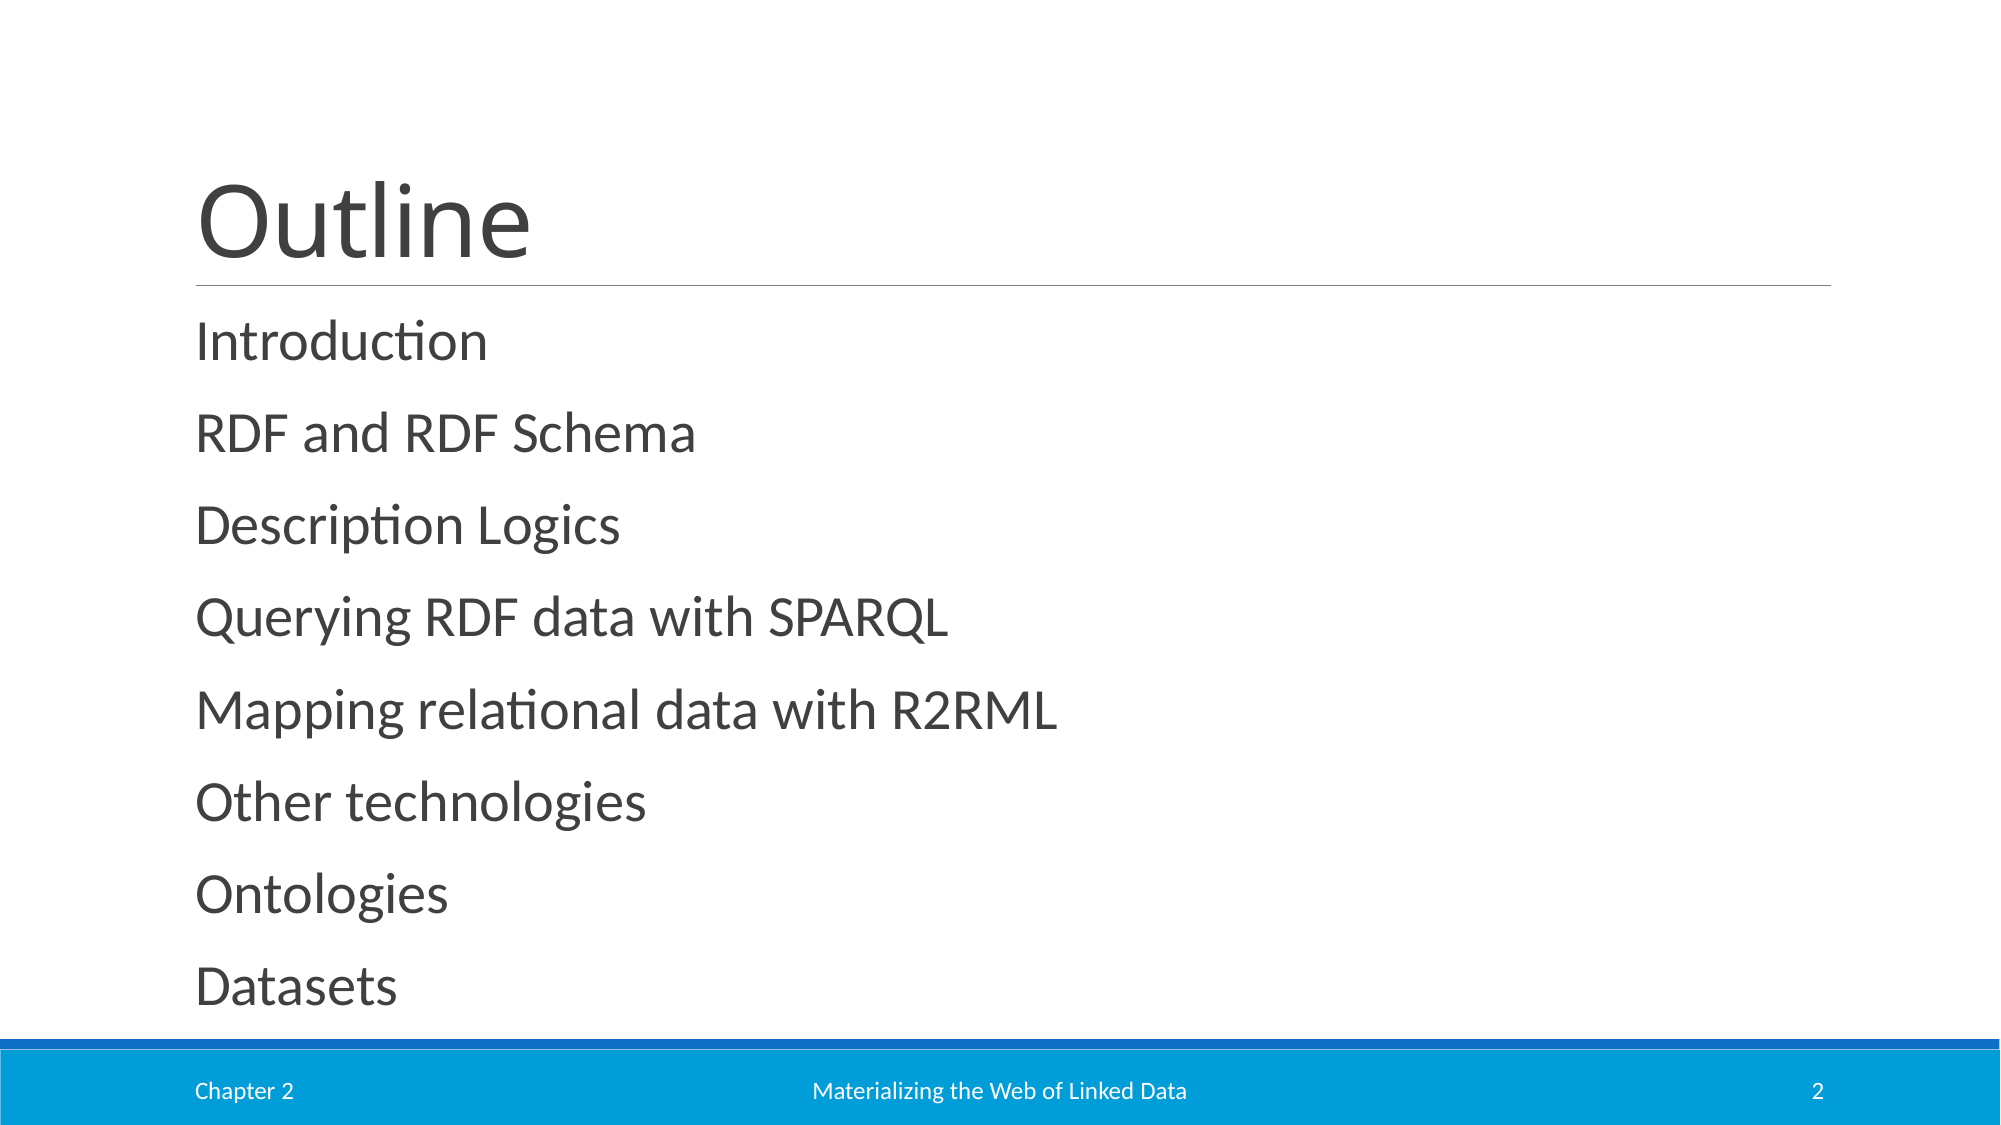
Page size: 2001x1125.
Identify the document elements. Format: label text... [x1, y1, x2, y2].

list Introduction RDF and RDF Schema Description Logics Querying RDF data with SPARQL Mapping relational data with R2RML Other technologies Ontologies Datasets [180, 302, 1830, 963]
footer Materializing the Web of Linked Data [604, 1059, 1396, 1120]
slide_number Chapter 2 [180, 1059, 586, 1120]
title Outline [180, 47, 1830, 285]
slide_number 2 [1624, 1059, 1840, 1120]
